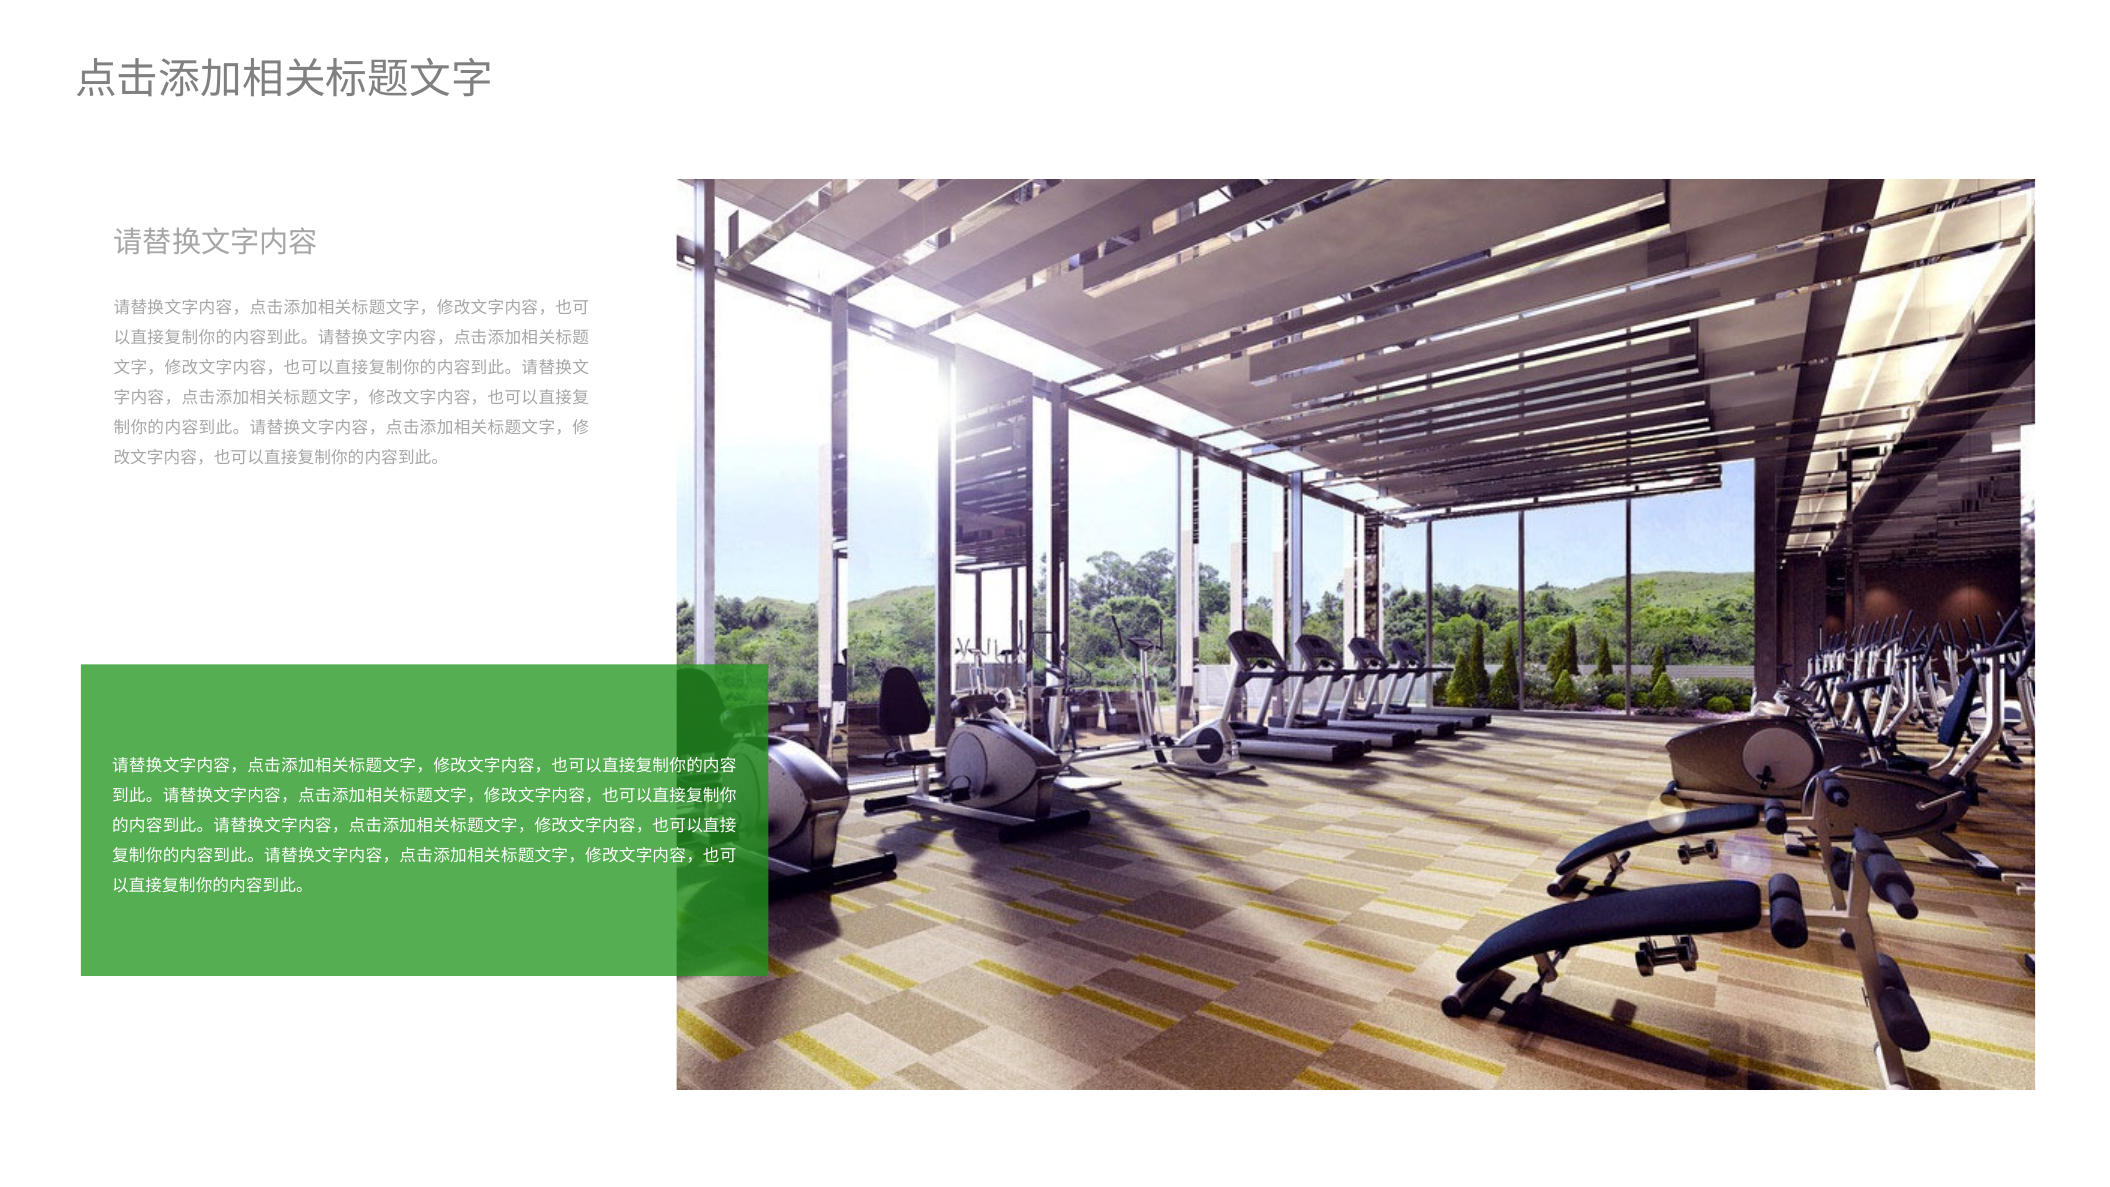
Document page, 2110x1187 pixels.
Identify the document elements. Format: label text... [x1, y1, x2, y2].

text_box 点击添加相关标题文字 [59, 44, 563, 107]
text_box 请替换文字内容 [97, 215, 403, 274]
text_box [676, 179, 2036, 1090]
text_box 请替换文字内容，点击添加相关标题文字，修改文字内容，也可以直接复制你的内容到此。请替换文字内容，点击添加相关标题文字，修改文字内容，也可以直接复制你的内容到此。请替换文字内容，点击添加相关标题文字，修改文字内容，也可以直接复制你的内容到此。请替换文字内容，点击添加相关标题文字，修改文字内容，也可以直接复制你的内容到此。 [80, 664, 769, 976]
text_box 请替换文字内容，点击添加相关标题文字，修改文字内容，也可以直接复制你的内容到此。请替换文字内容，点击添加相关标题文字，修改文字内容，也可以直接复制你的内容到此。请替换文字内容，点击添加相关标题文字，修改文字内容，也可以直接复制你的内容到此。请替换文字内容，点击添加相关标题文字，修改文字内容，也可以直接复制你的内容到此。 [97, 279, 606, 523]
